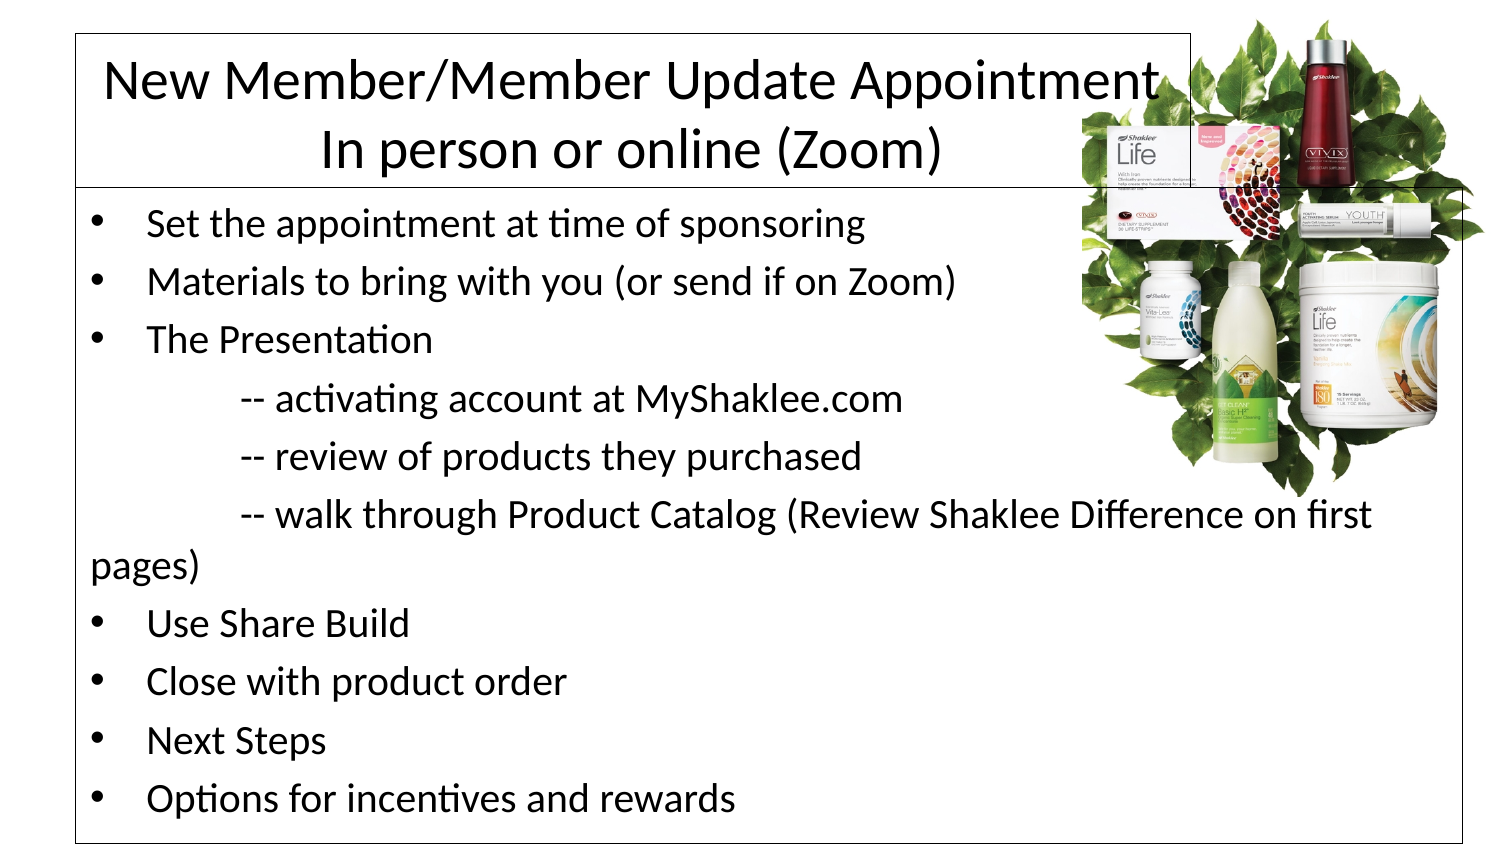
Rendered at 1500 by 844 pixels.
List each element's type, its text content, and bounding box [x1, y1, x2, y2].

title New Member/Member Update Appointment In person or online (Zoom) [75, 33, 1077, 187]
list Set the appointment at time of sponsoring Materials to bring with you (or send if on Zoom) The Presentation -- activating account at MyShaklee.com -- review of products they purchased -- walk through Product Catalog (Review Shaklee Difference on first pages) Use Share Build Close with product order Next Steps Options for incentives and rewards [75, 187, 1463, 844]
picture [1082, 0, 1500, 498]
